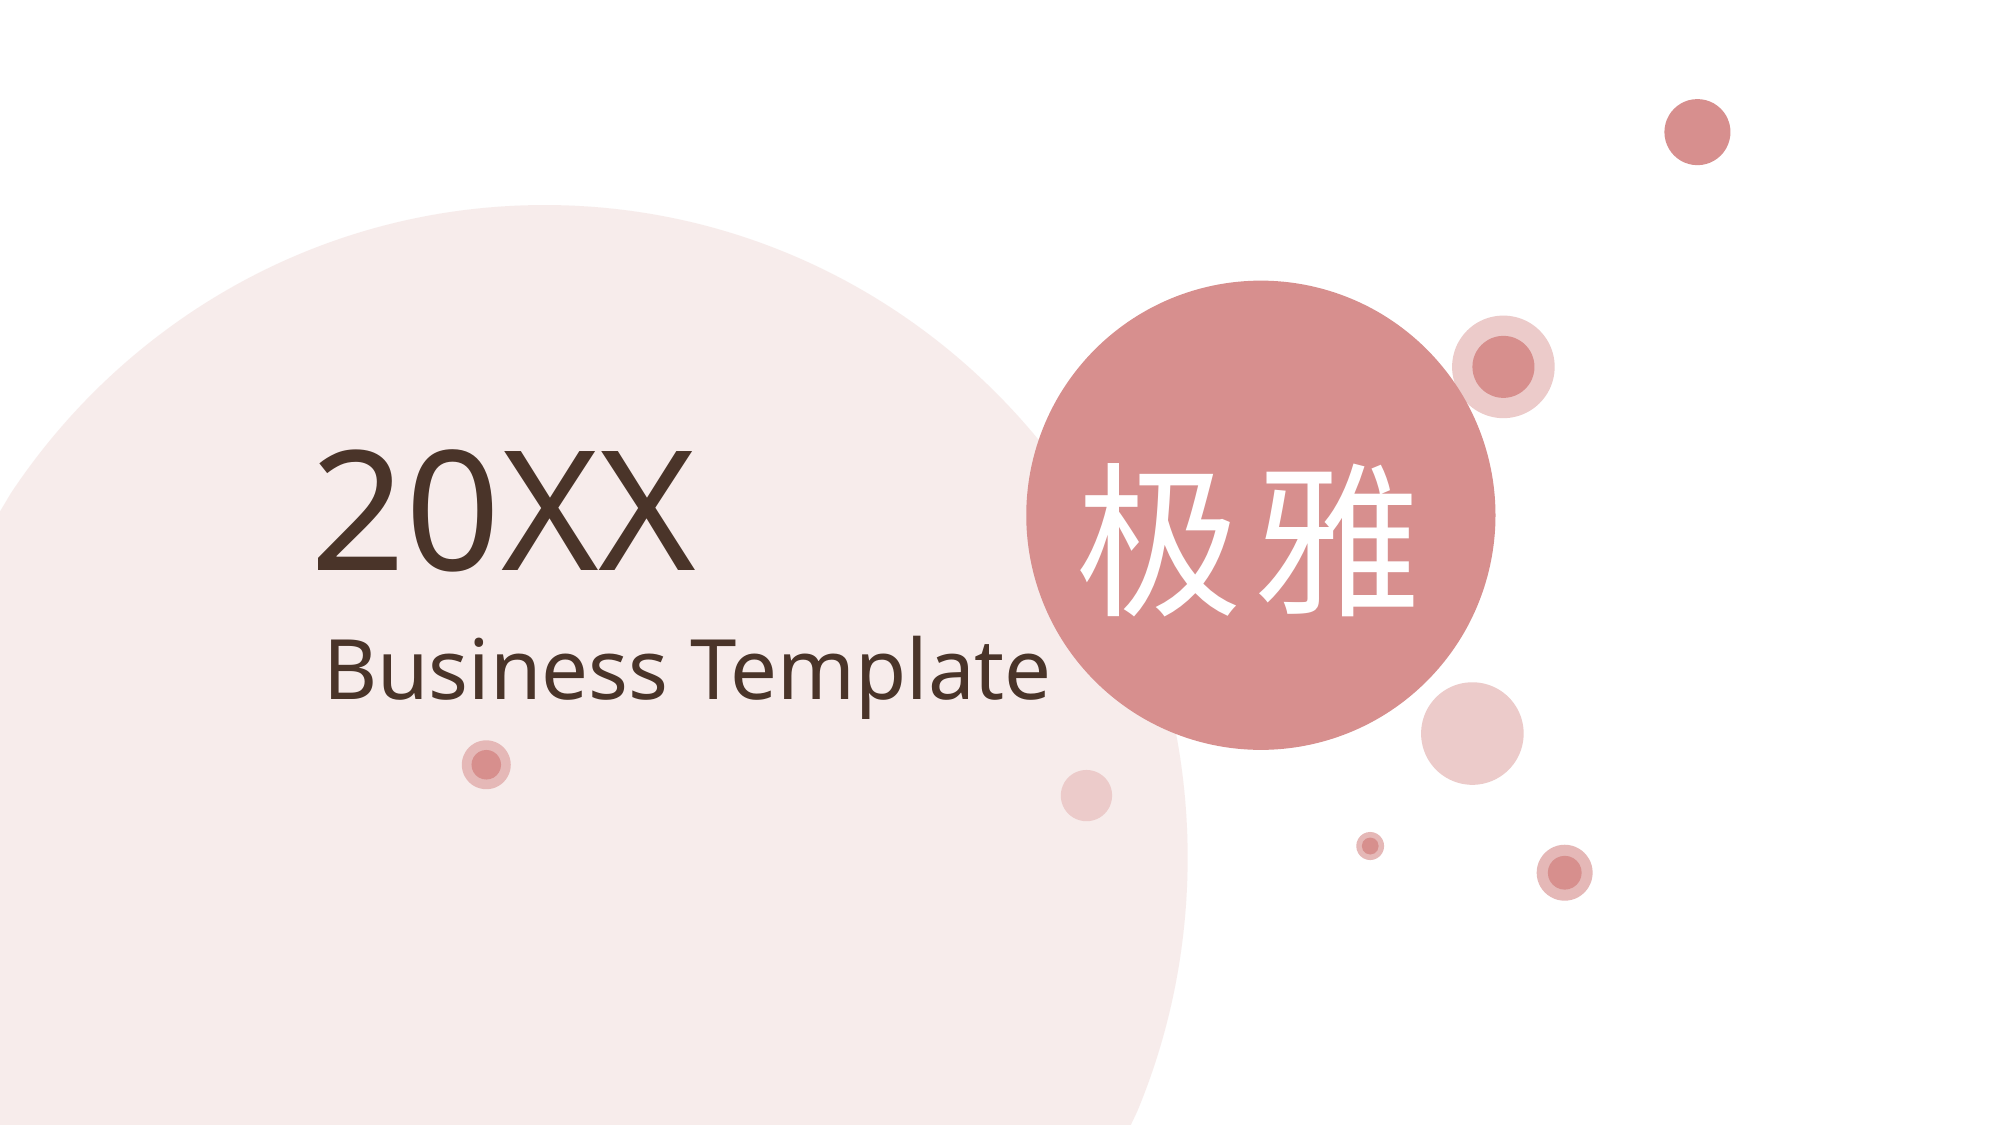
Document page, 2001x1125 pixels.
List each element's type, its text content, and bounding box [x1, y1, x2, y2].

text_box [1472, 335, 1535, 398]
text_box 20XX [295, 396, 756, 612]
text_box [1361, 837, 1379, 855]
text_box Business Template [308, 608, 1385, 724]
text_box [1452, 315, 1555, 419]
text_box [1060, 769, 1113, 822]
text_box [471, 749, 502, 780]
text_box [1026, 280, 1480, 608]
text_box [461, 740, 511, 790]
text_box [1356, 831, 1385, 861]
text_box [1153, 724, 1369, 750]
text_box [1663, 98, 1732, 167]
text_box [1536, 844, 1593, 901]
text_box [0, 204, 1189, 1125]
text_box 极雅 [1060, 429, 1495, 645]
text_box [1421, 682, 1524, 785]
text_box [1547, 855, 1582, 890]
text_box [1385, 645, 1457, 715]
